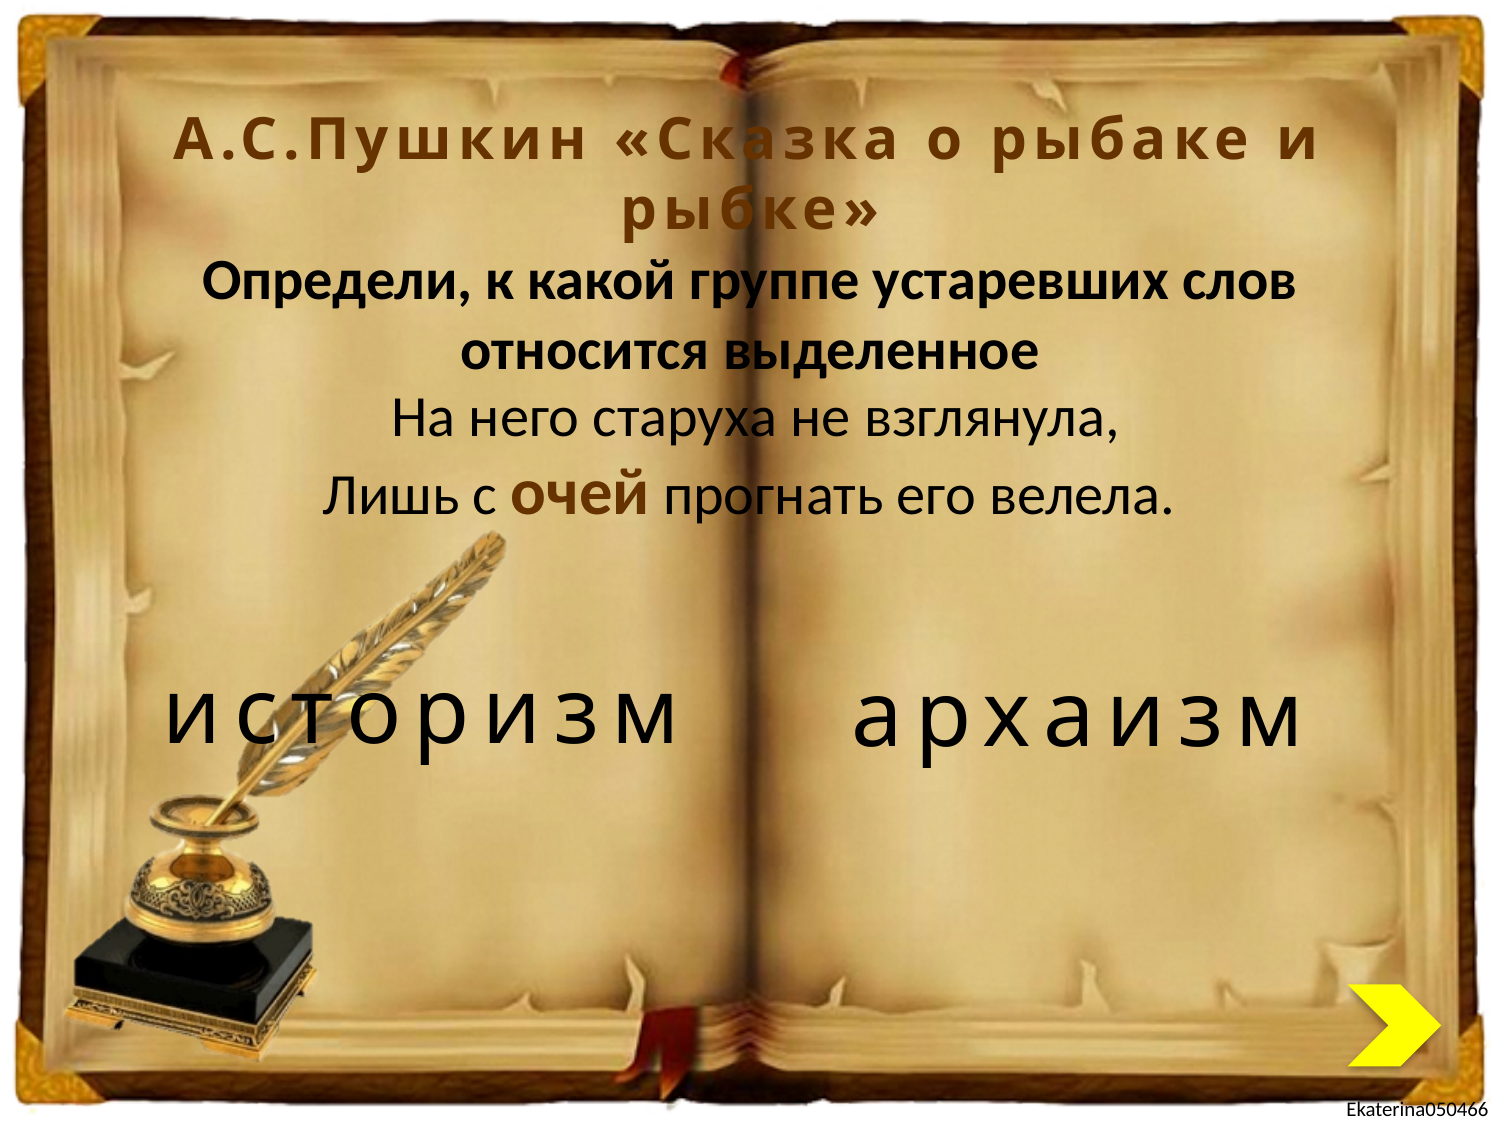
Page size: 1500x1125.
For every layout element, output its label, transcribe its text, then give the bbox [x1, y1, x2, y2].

picture [0, 0, 1500, 1125]
text_box историзм [140, 644, 704, 770]
text_box [1345, 982, 1444, 1069]
text_box архаизм [796, 647, 1360, 772]
text_box А.С.Пушкин «Сказка о рыбаке и рыбке» Определи, к какой группе устаревших слов относится выделенное [93, 93, 1407, 389]
text_box На него старуха не взглянула, Лишь с очей прогнать его велела. [222, 389, 1289, 536]
